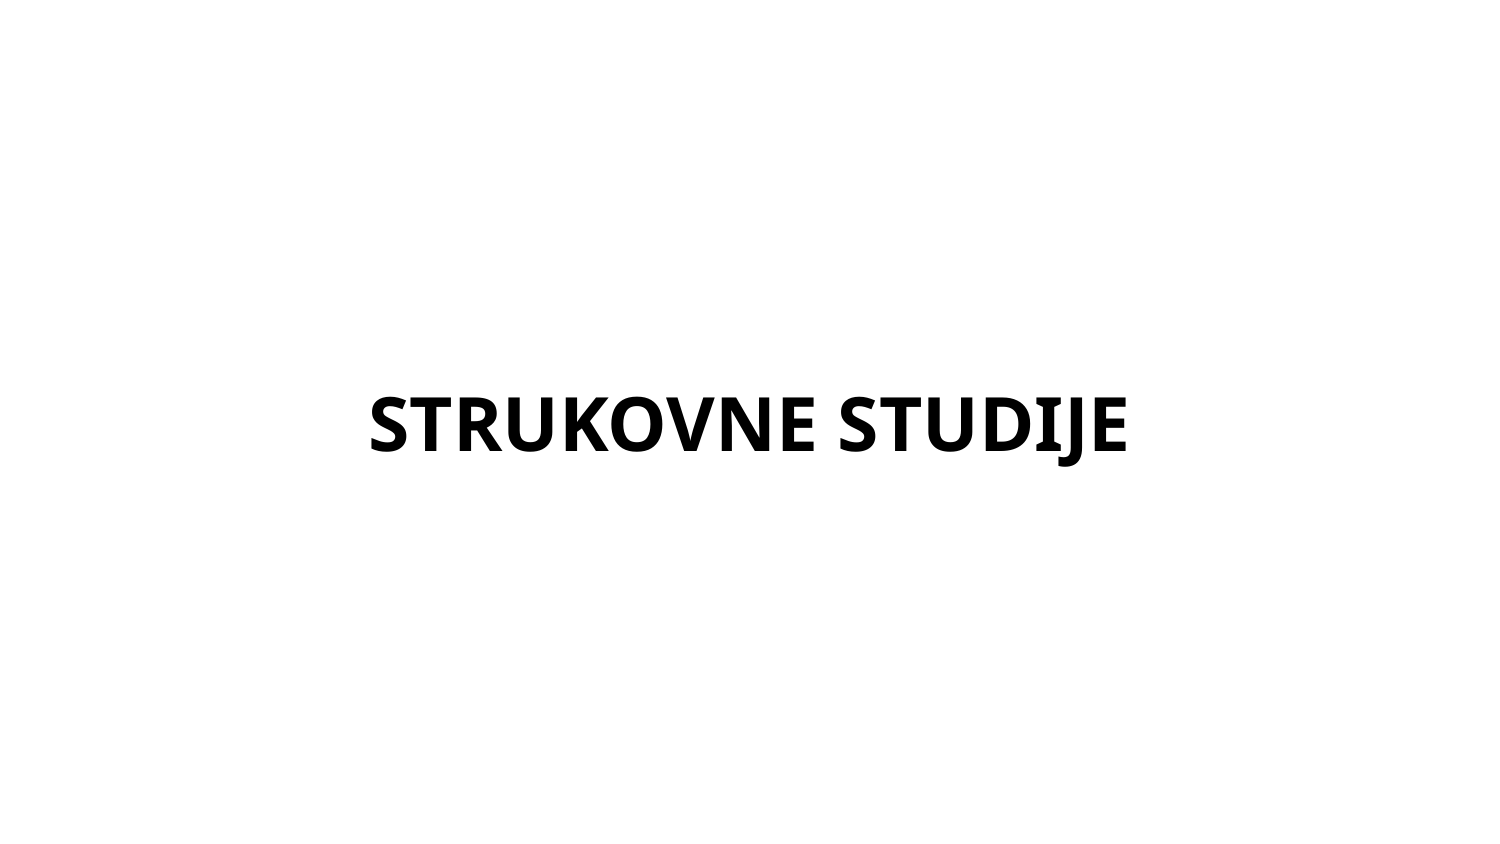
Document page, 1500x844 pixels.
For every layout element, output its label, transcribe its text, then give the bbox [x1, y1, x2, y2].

title STRUKOVNE STUDIJE [51, 352, 1449, 491]
